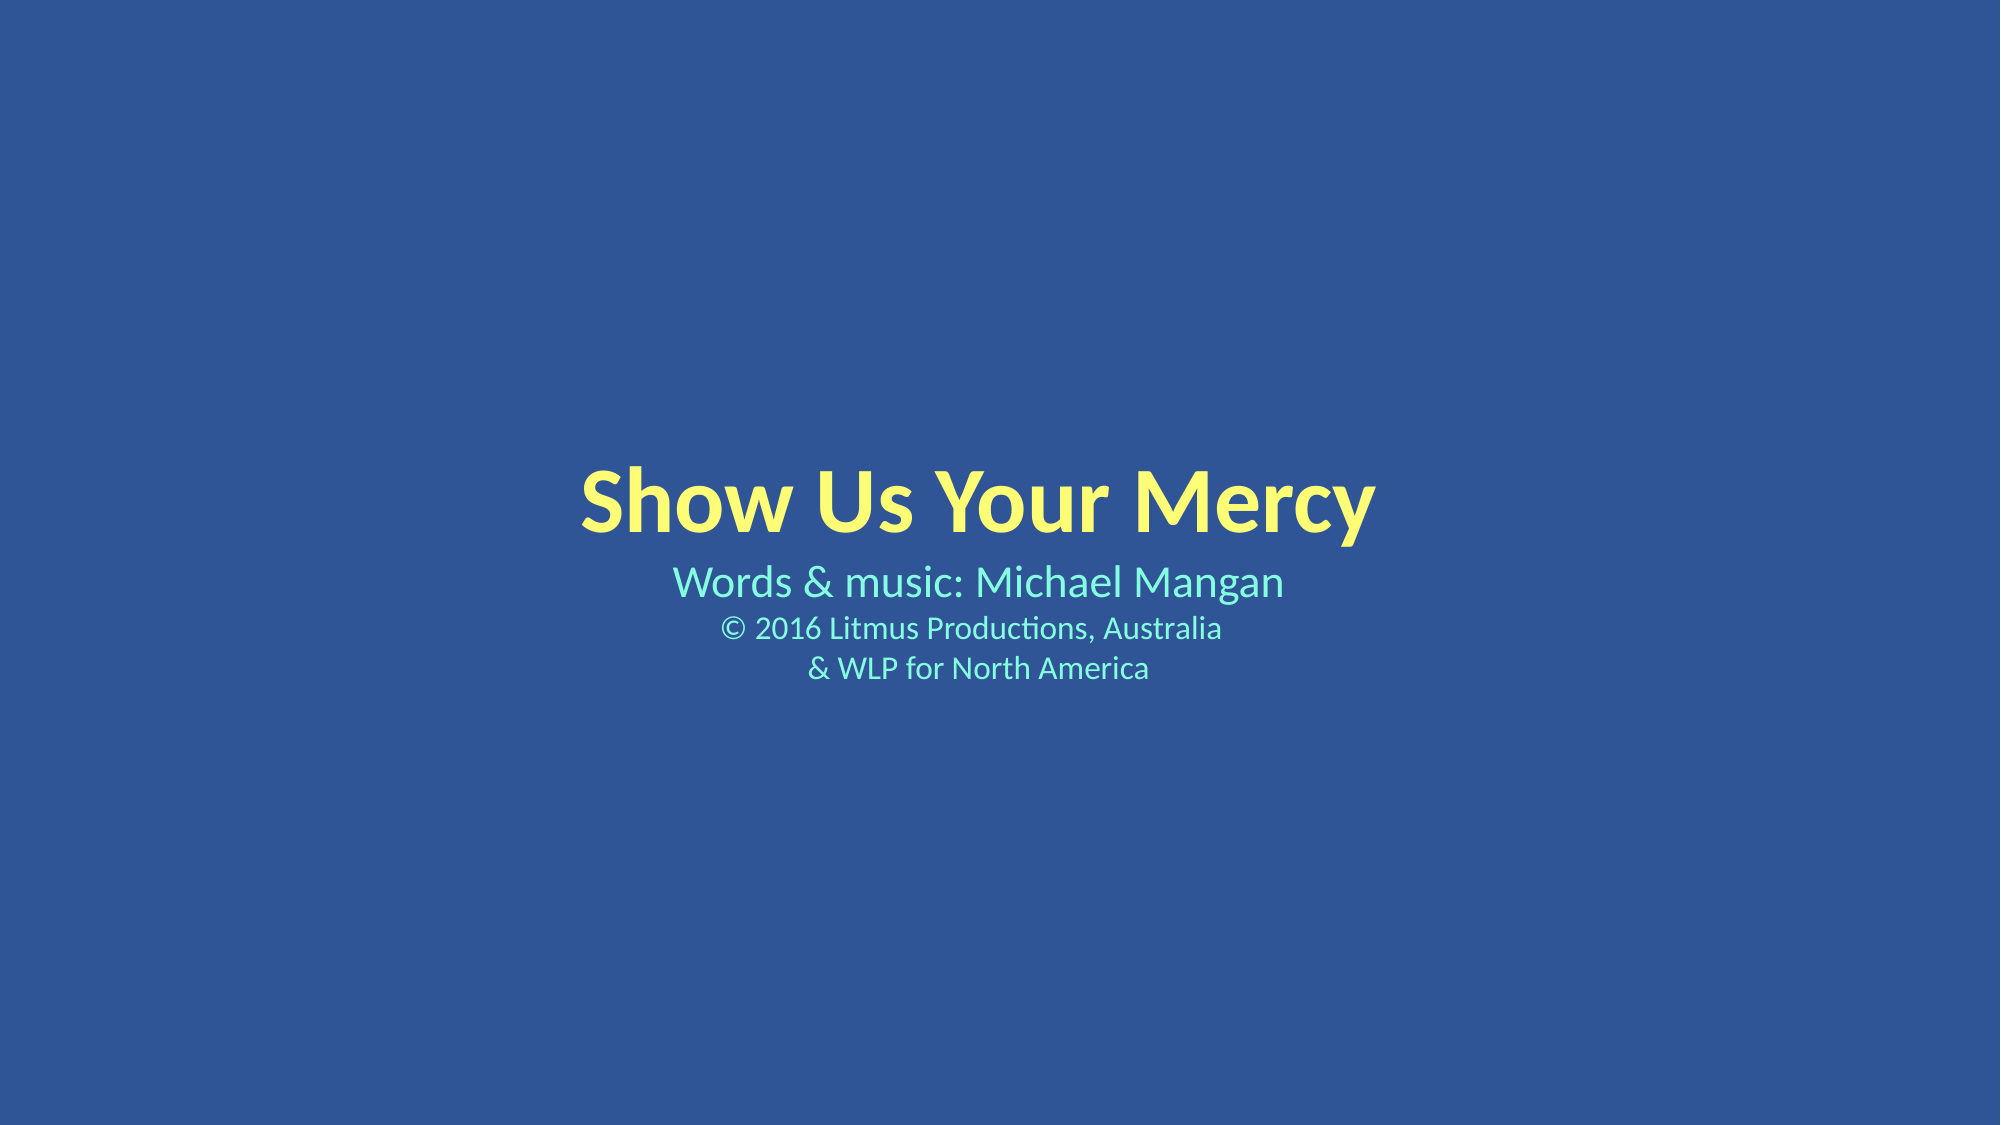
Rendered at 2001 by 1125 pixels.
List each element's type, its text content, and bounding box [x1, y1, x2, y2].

text_box Show Us Your Mercy Words & music: Michael Mangan © 2016 Litmus Productions, Australia & WLP for North America [291, 403, 1667, 722]
